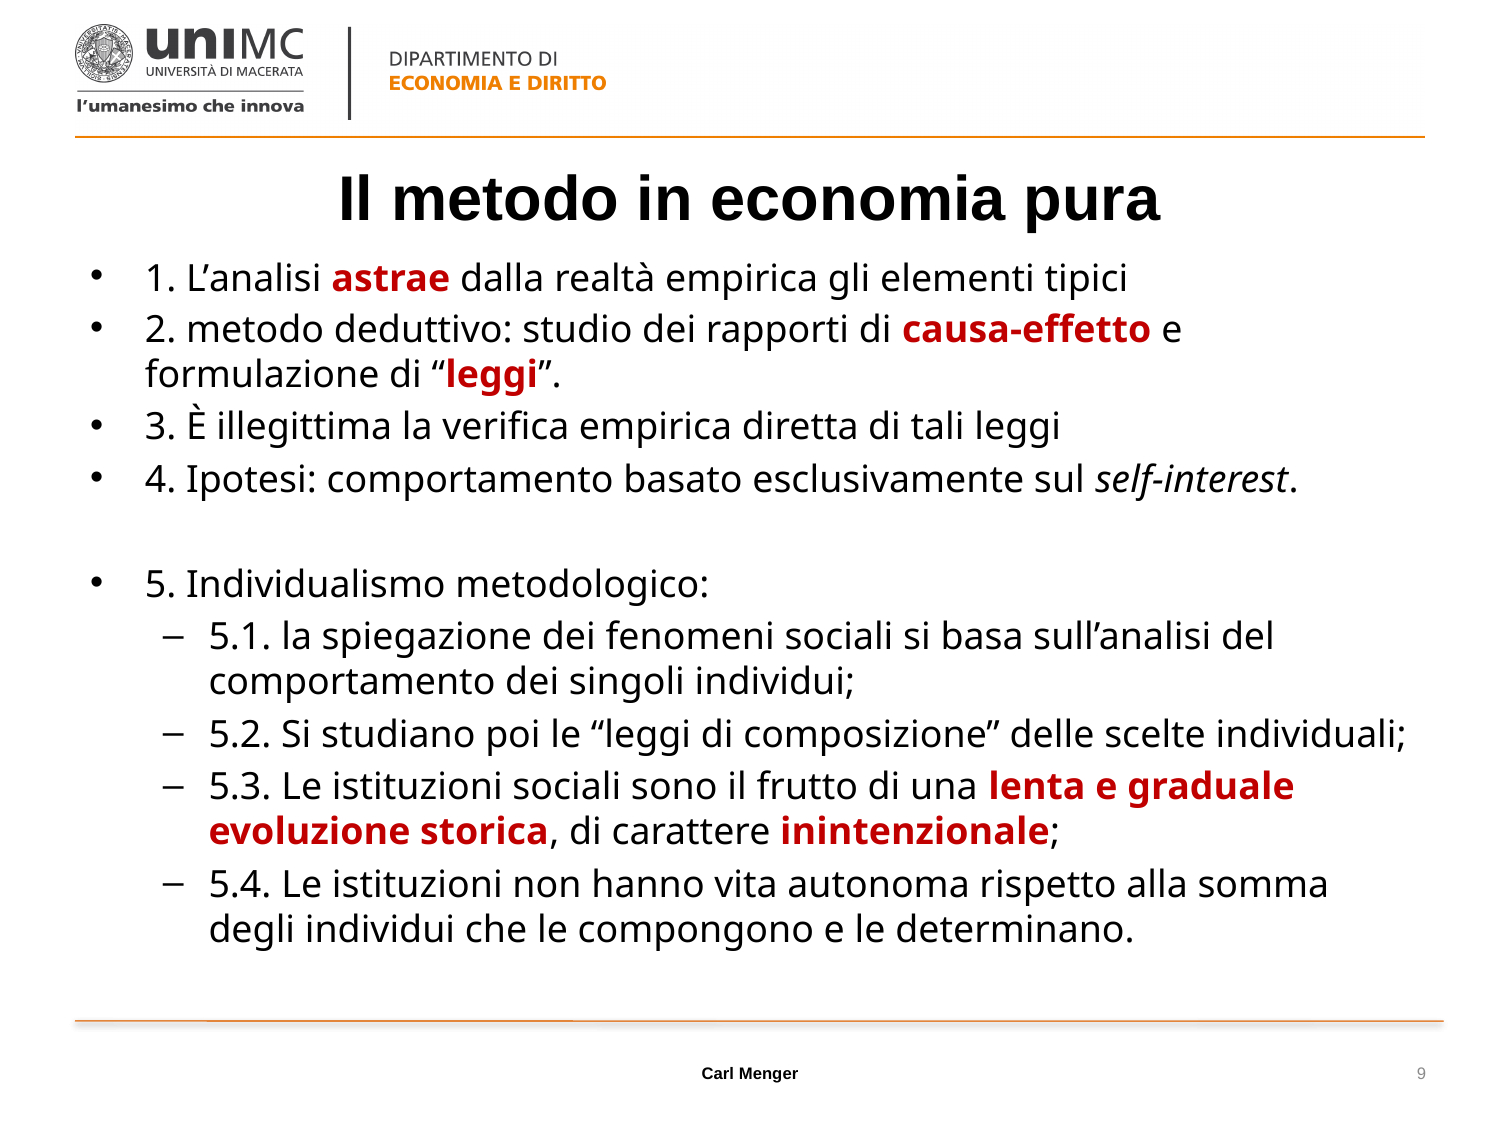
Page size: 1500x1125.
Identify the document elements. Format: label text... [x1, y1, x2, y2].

footer Carl Menger [512, 1042, 988, 1103]
list 1. L’analisi astrae dalla realtà empirica gli elementi tipici 2. metodo deduttivo: studio dei rapporti di causa-effetto e formulazione di “leggi”. 3. È illegittima la verifica empirica diretta di tali leggi 4. Ipotesi: comportamento basato esclusivamente sul self-interest. 5. Individualismo metodologico: 5.1. la spiegazione dei fenomeni sociali si basa sull’analisi del comportamento dei singoli individui; 5.2. Si studiano poi le “leggi di composizione” delle scelte individuali; 5.3. Le istituzioni sociali sono il frutto di una lenta e graduale evoluzione storica, di carattere inintenzionale; 5.4. Le istituzioni non hanno vita autonoma rispetto alla somma degli individui che le compongono e le determinano. [75, 262, 1425, 1005]
picture [75, 24, 1425, 138]
title Il metodo in economia pura [75, 149, 1425, 241]
slide_number 9 [1091, 1042, 1442, 1103]
